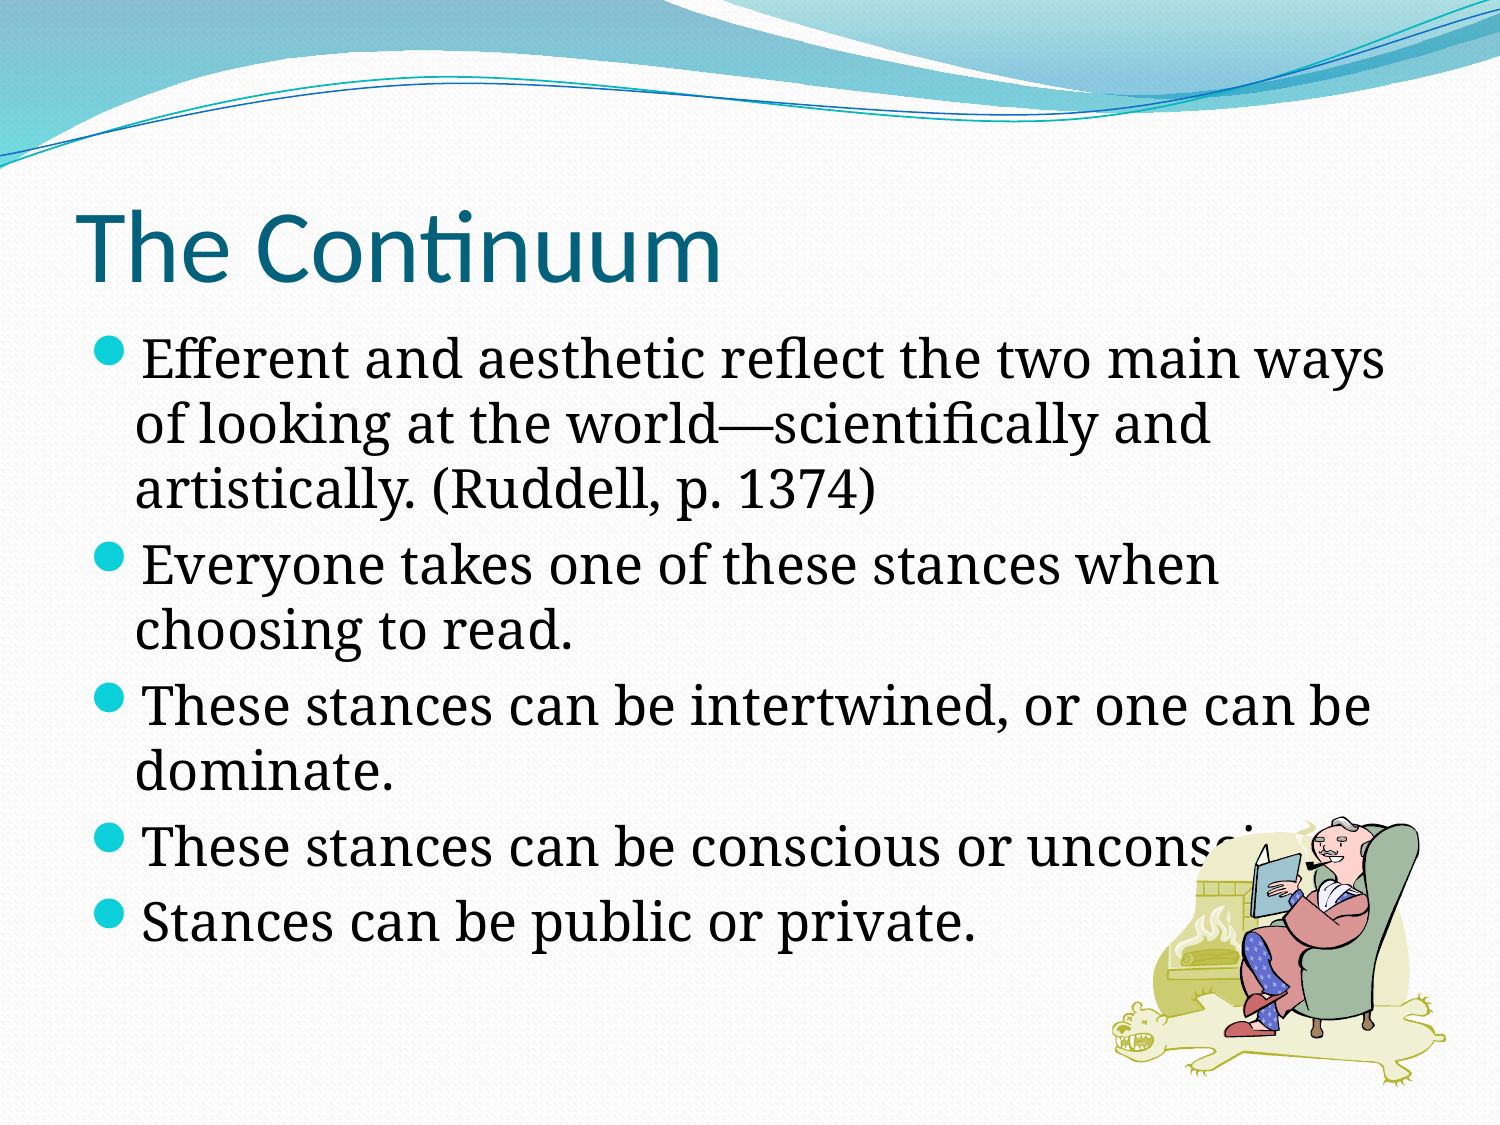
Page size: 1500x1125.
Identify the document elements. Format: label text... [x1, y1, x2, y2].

title The Continuum [75, 115, 1425, 303]
picture [1112, 812, 1451, 1092]
list Efferent and aesthetic reflect the two main ways of looking at the world—scientifically and artistically. (Ruddell, p. 1374) Everyone takes one of these stances when choosing to read. These stances can be intertwined, or one can be dominate. These stances can be conscious or unconscious. Stances can be public or private. [75, 317, 1425, 1038]
